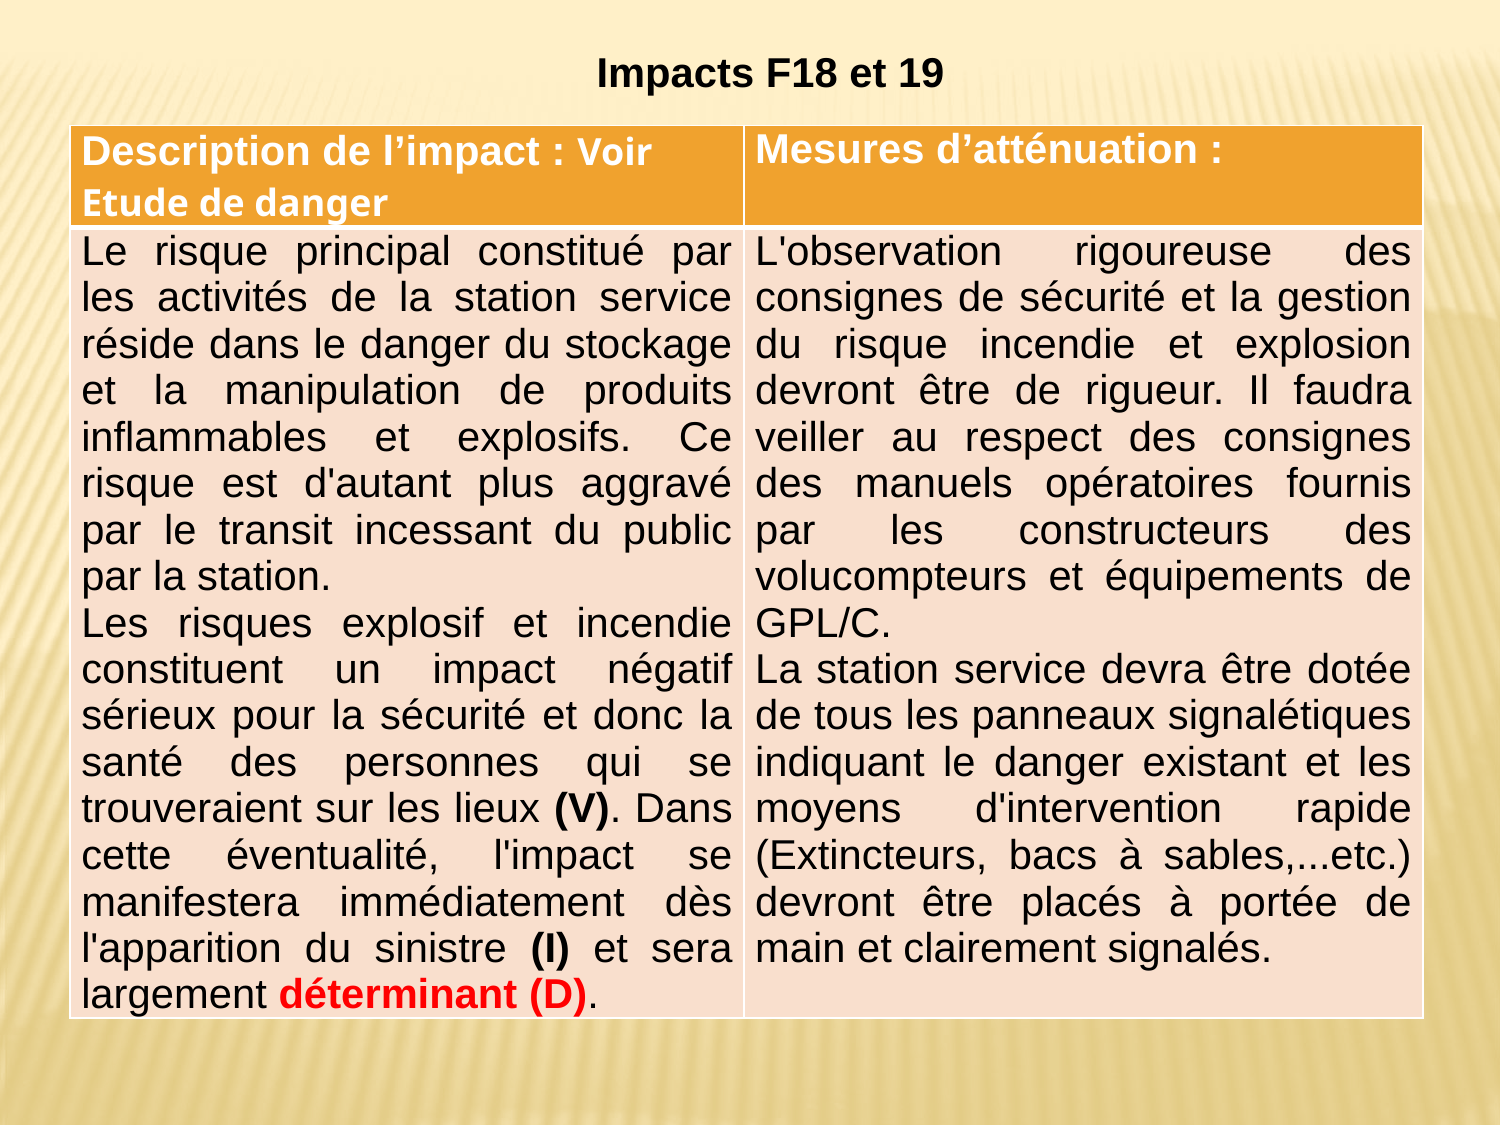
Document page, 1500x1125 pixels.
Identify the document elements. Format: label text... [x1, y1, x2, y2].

table_cell Le risque principal constitué par les activités de la station service réside dans le danger du stockage et la manipulation de produits inflammables et explosifs. Ce risque est d'autant plus aggravé par le transit incessant du public par la station. Les risques explosif et incendie constituent un impact négatif sérieux pour la sécurité et donc la santé des personnes qui se trouveraient sur les lieux (V). Dans cette éventualité, l'impact se manifestera immédiatement dès l'apparition du sinistre (I) et sera largement déterminant (D). [71, 230, 743, 1017]
table_cell L'observation rigoureuse des consignes de sécurité et la gestion du risque incendie et explosion devront être de rigueur. Il faudra veiller au respect des consignes des manuels opératoires fournis par les constructeurs des volucompteurs et équipements de GPL/C. La station service devra être dotée de tous les panneaux signalétiques indiquant le danger existant et les moyens d'intervention rapide (Extincteurs, bacs à sables,...etc.) devront être placés à portée de main et clairement signalés. [745, 230, 1422, 1017]
table_header Mesures d’atténuation : [745, 126, 1422, 225]
text_box Impacts F18 et 19 [448, 38, 1093, 149]
table_header Description de l’impact : Voir Etude de danger [71, 126, 743, 225]
